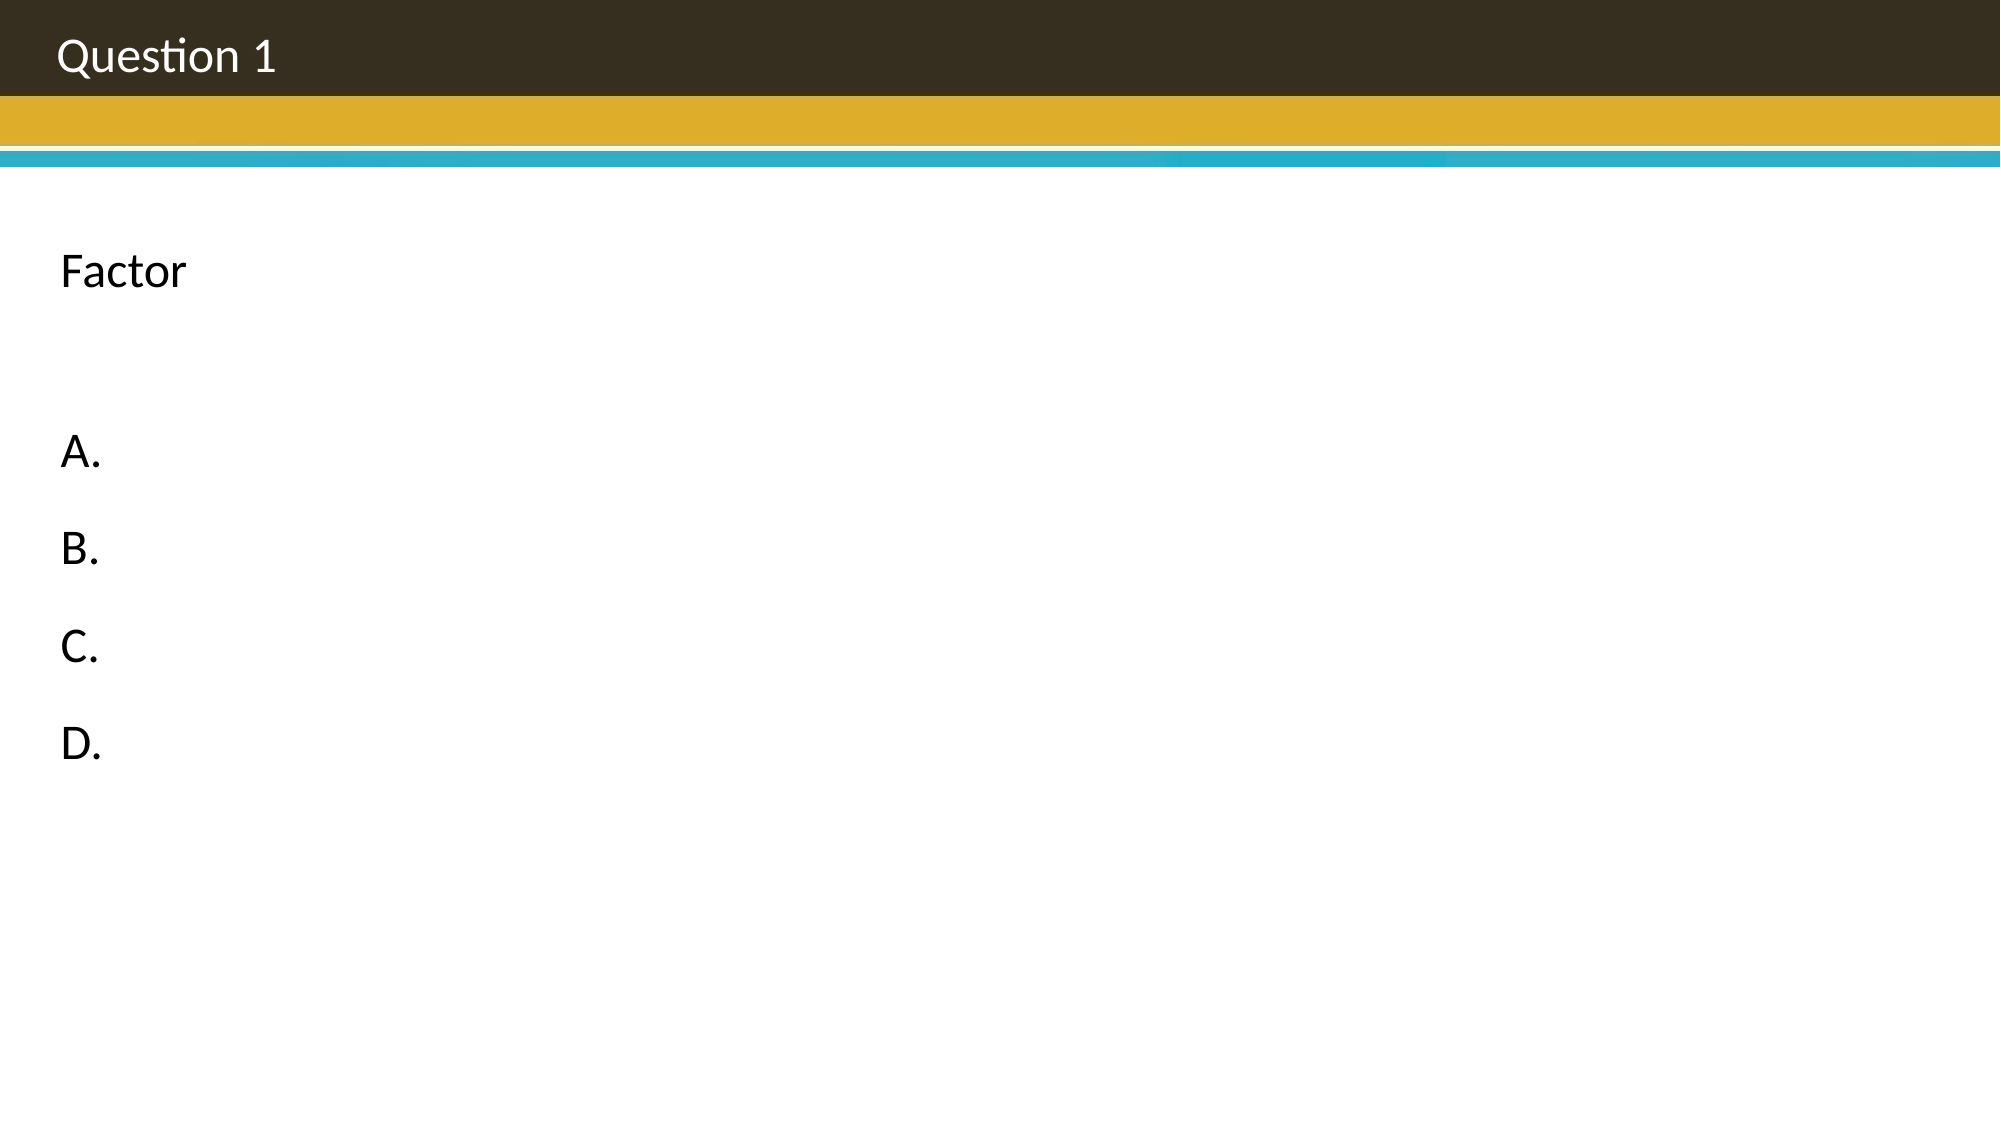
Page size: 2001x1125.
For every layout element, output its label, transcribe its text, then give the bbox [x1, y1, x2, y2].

text_box Question 1 [41, 14, 293, 90]
picture [0, 0, 2000, 167]
